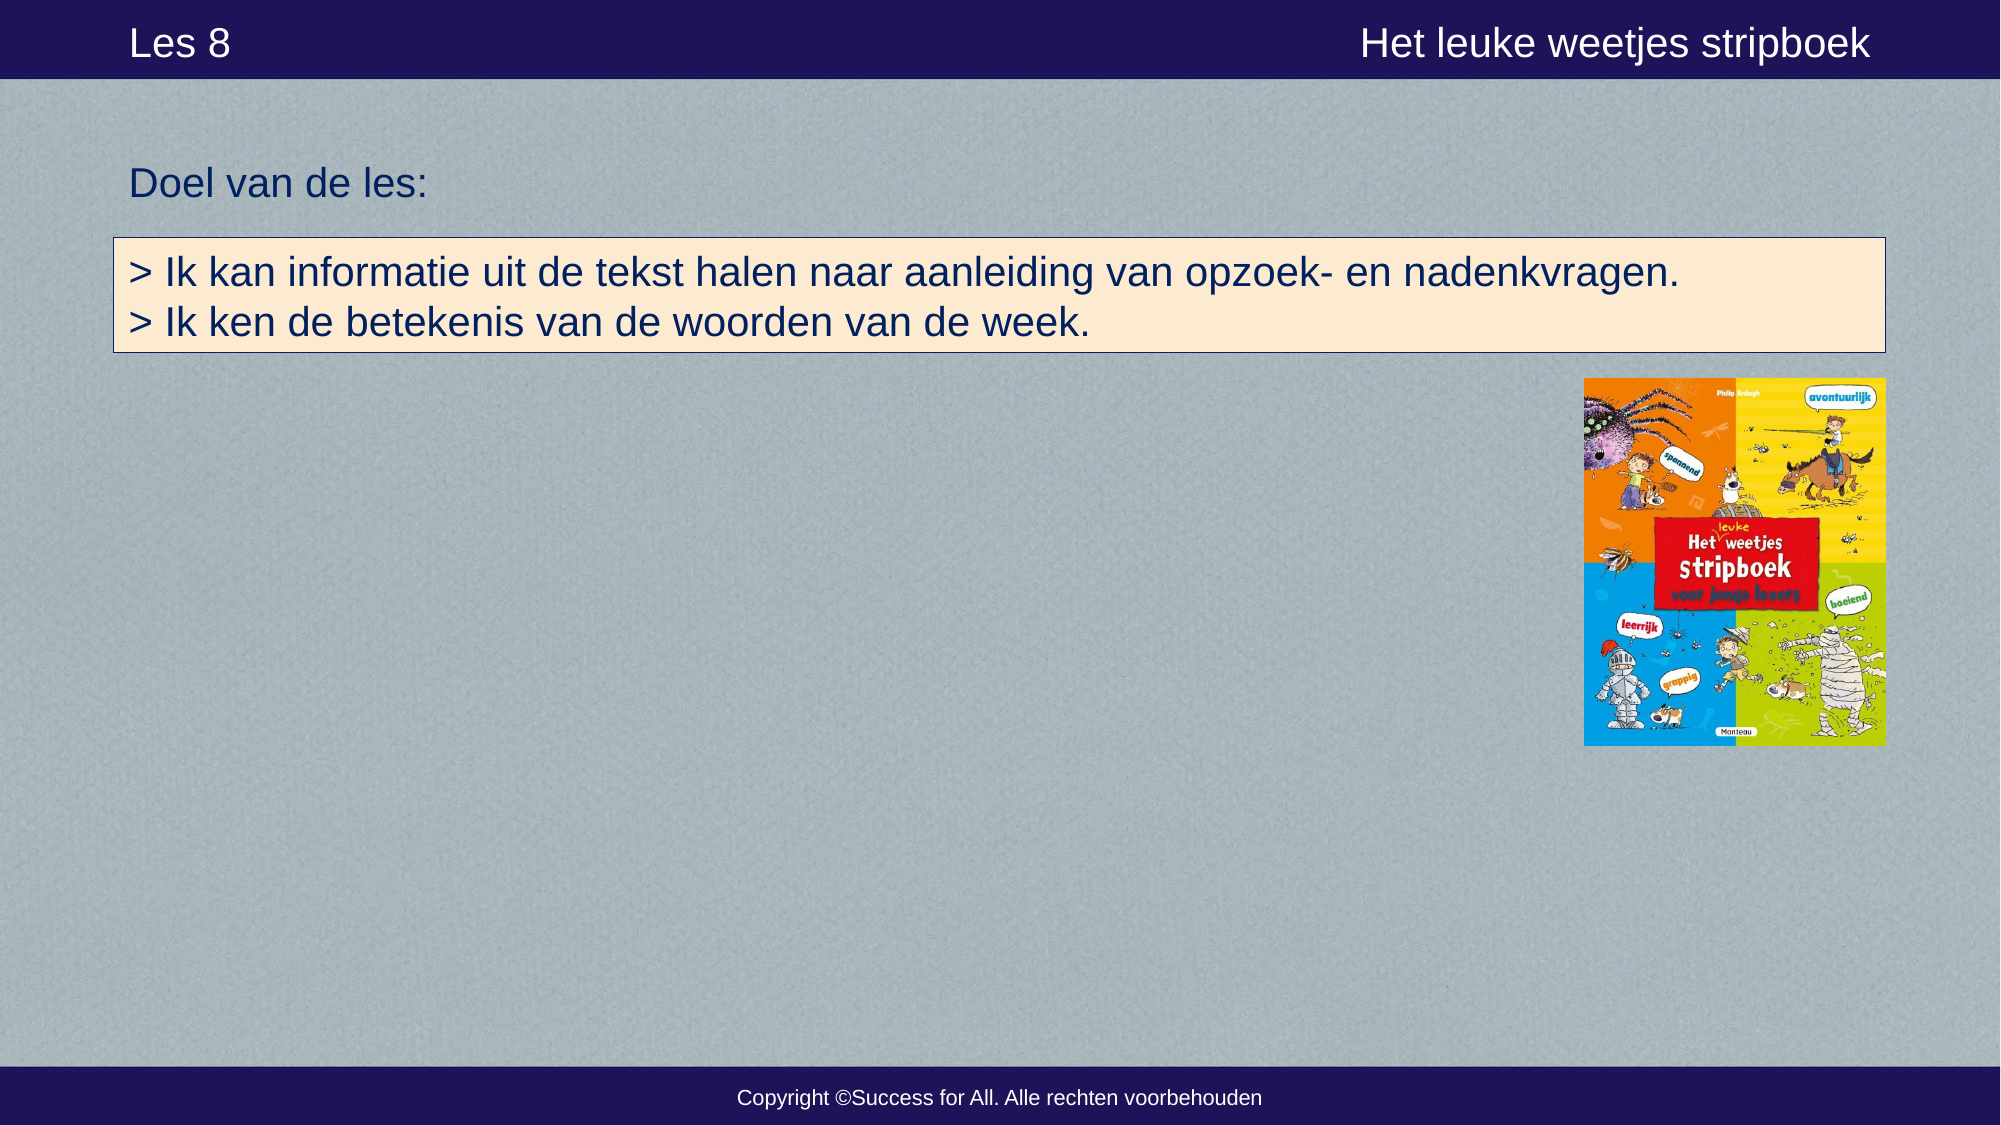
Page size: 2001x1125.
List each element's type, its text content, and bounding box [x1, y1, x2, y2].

text_box Doel van de les: [113, 148, 1635, 214]
text_box Het leuke weetjes stripboek [999, 8, 1886, 73]
text_box Les 8 [114, 8, 354, 73]
text_box > Ik kan informatie uit de tekst halen naar aanleiding van opzoek- en nadenkvragen. > Ik ken de betekenis van de woorden van de week. [113, 237, 1886, 353]
text_box Copyright ©Success for All. Alle rechten voorbehouden [0, 1076, 2000, 1125]
picture [0, 0, 2001, 1125]
